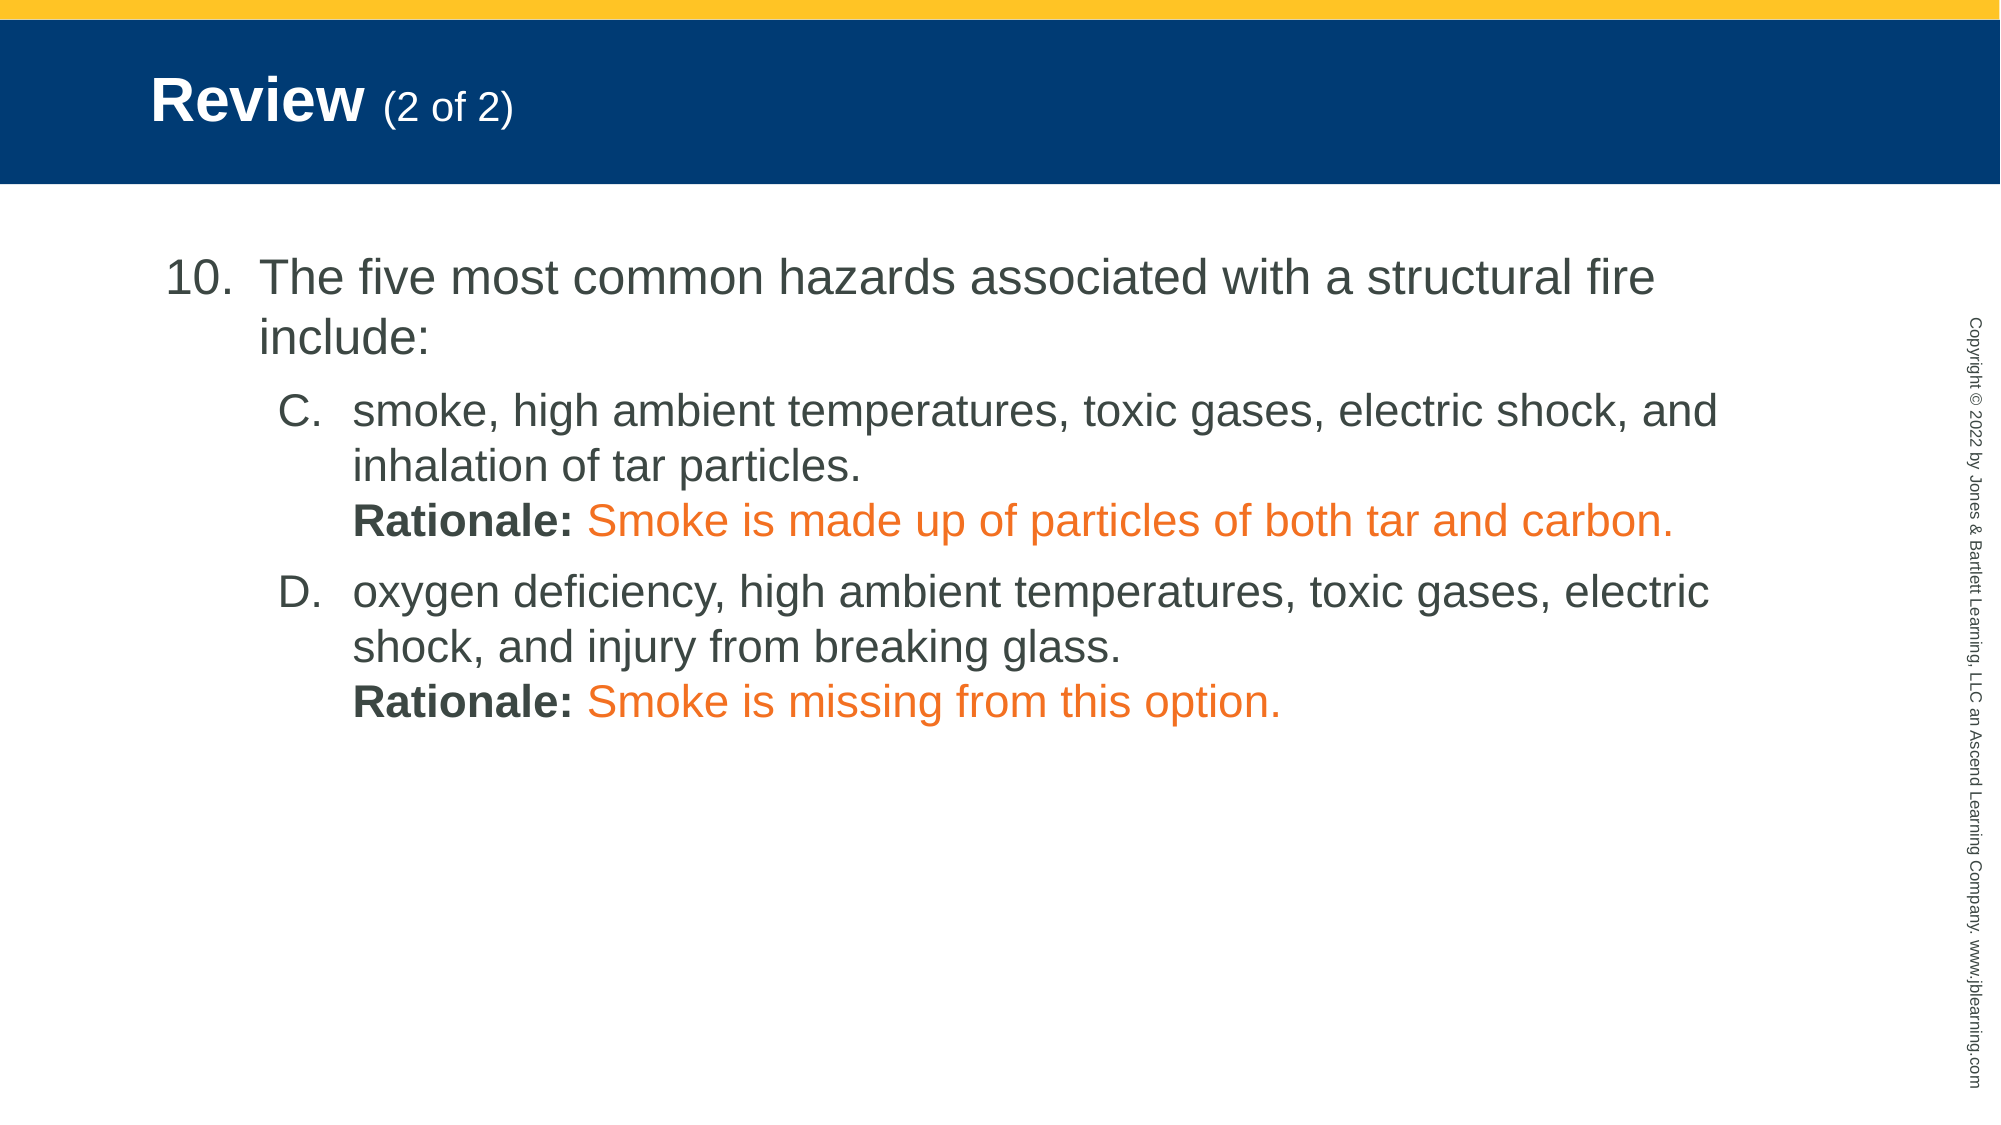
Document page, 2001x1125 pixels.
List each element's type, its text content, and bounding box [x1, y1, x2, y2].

list The five most common hazards associated with a structural fire include: smoke, high ambient temperatures, toxic gases, electric shock, and inhalation of tar particles. Rationale: Smoke is made up of particles of both tar and carbon. oxygen deficiency, high ambient temperatures, toxic gases, electric shock, and injury from breaking glass. Rationale: Smoke is missing from this option. [150, 237, 1850, 1025]
title Review (2 of 2) [0, 19, 2000, 185]
